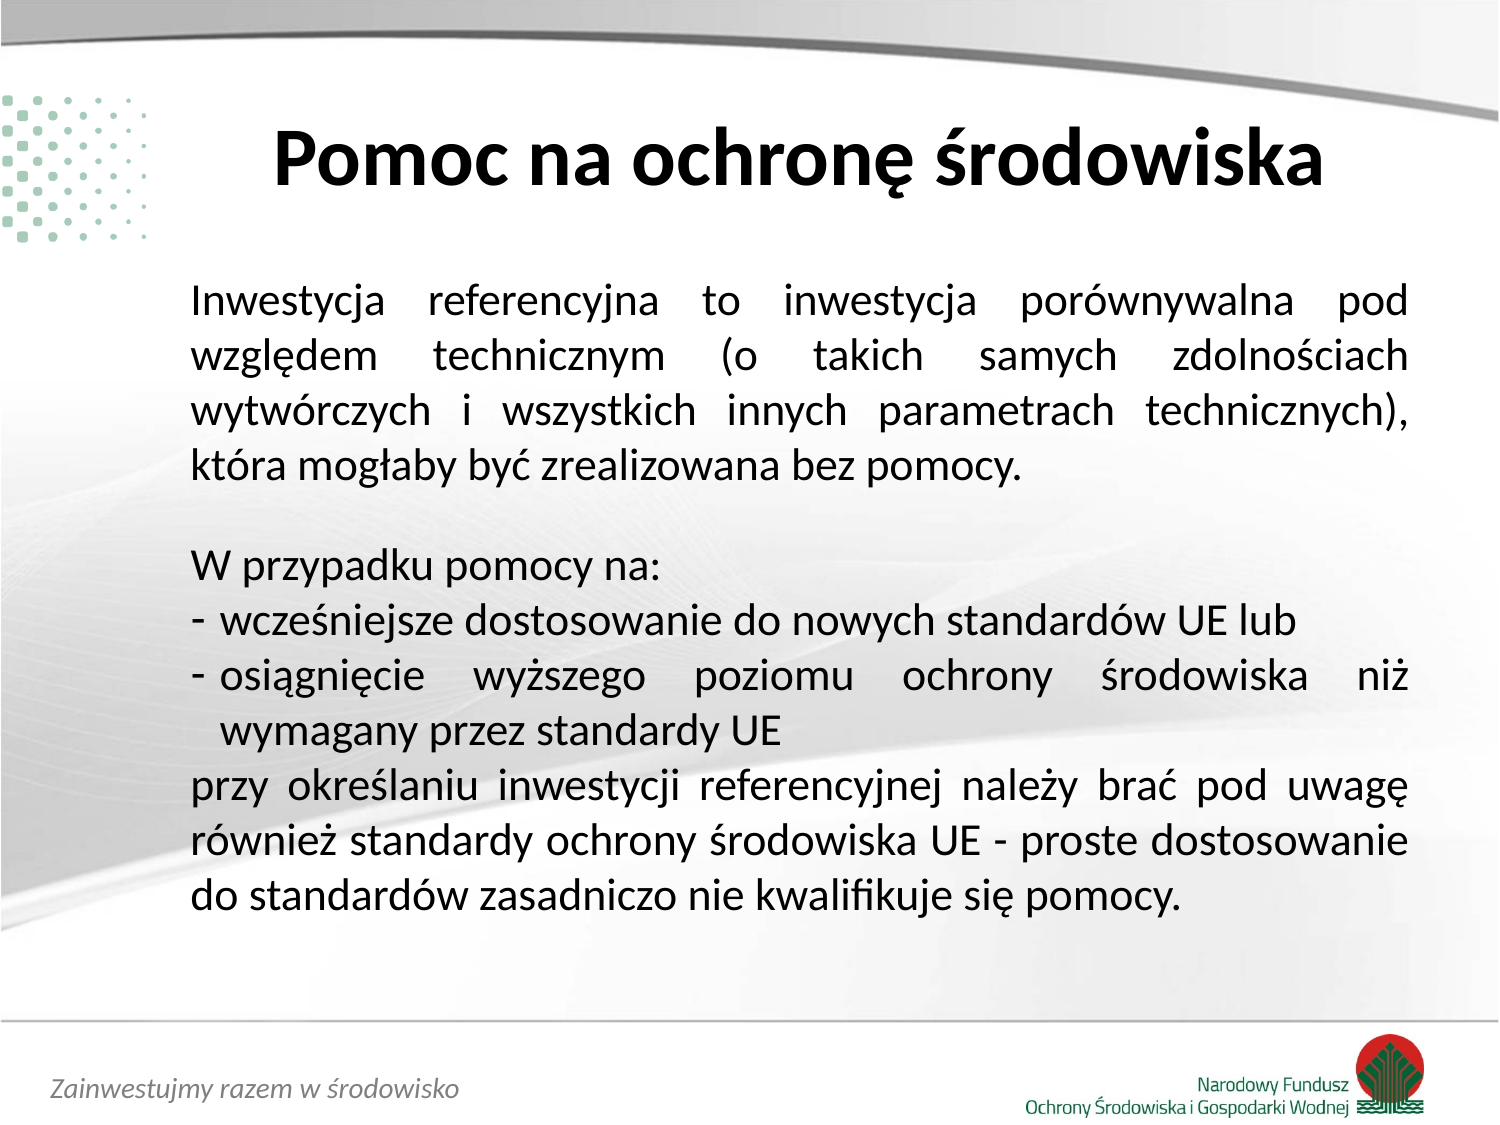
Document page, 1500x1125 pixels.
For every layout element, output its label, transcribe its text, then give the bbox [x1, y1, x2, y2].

text_box Pomoc na ochronę środowiska [175, 58, 1425, 246]
picture [1026, 1034, 1424, 1118]
text_box Inwestycja referencyjna to inwestycja porównywalna pod względem technicznym (o takich samych zdolnościach wytwórczych i wszystkich innych parametrach technicznych), która mogłaby być zrealizowana bez pomocy. W przypadku pomocy na: wcześniejsze dostosowanie do nowych standardów UE lub osiągnięcie wyższego poziomu ochrony środowiska niż wymagany przez standardy UE przy określaniu inwestycji referencyjnej należy brać pod uwagę również standardy ochrony środowiska UE - proste dostosowanie do standardów zasadniczo nie kwalifikuje się pomocy. [175, 262, 1425, 1005]
picture [0, 0, 1499, 1023]
